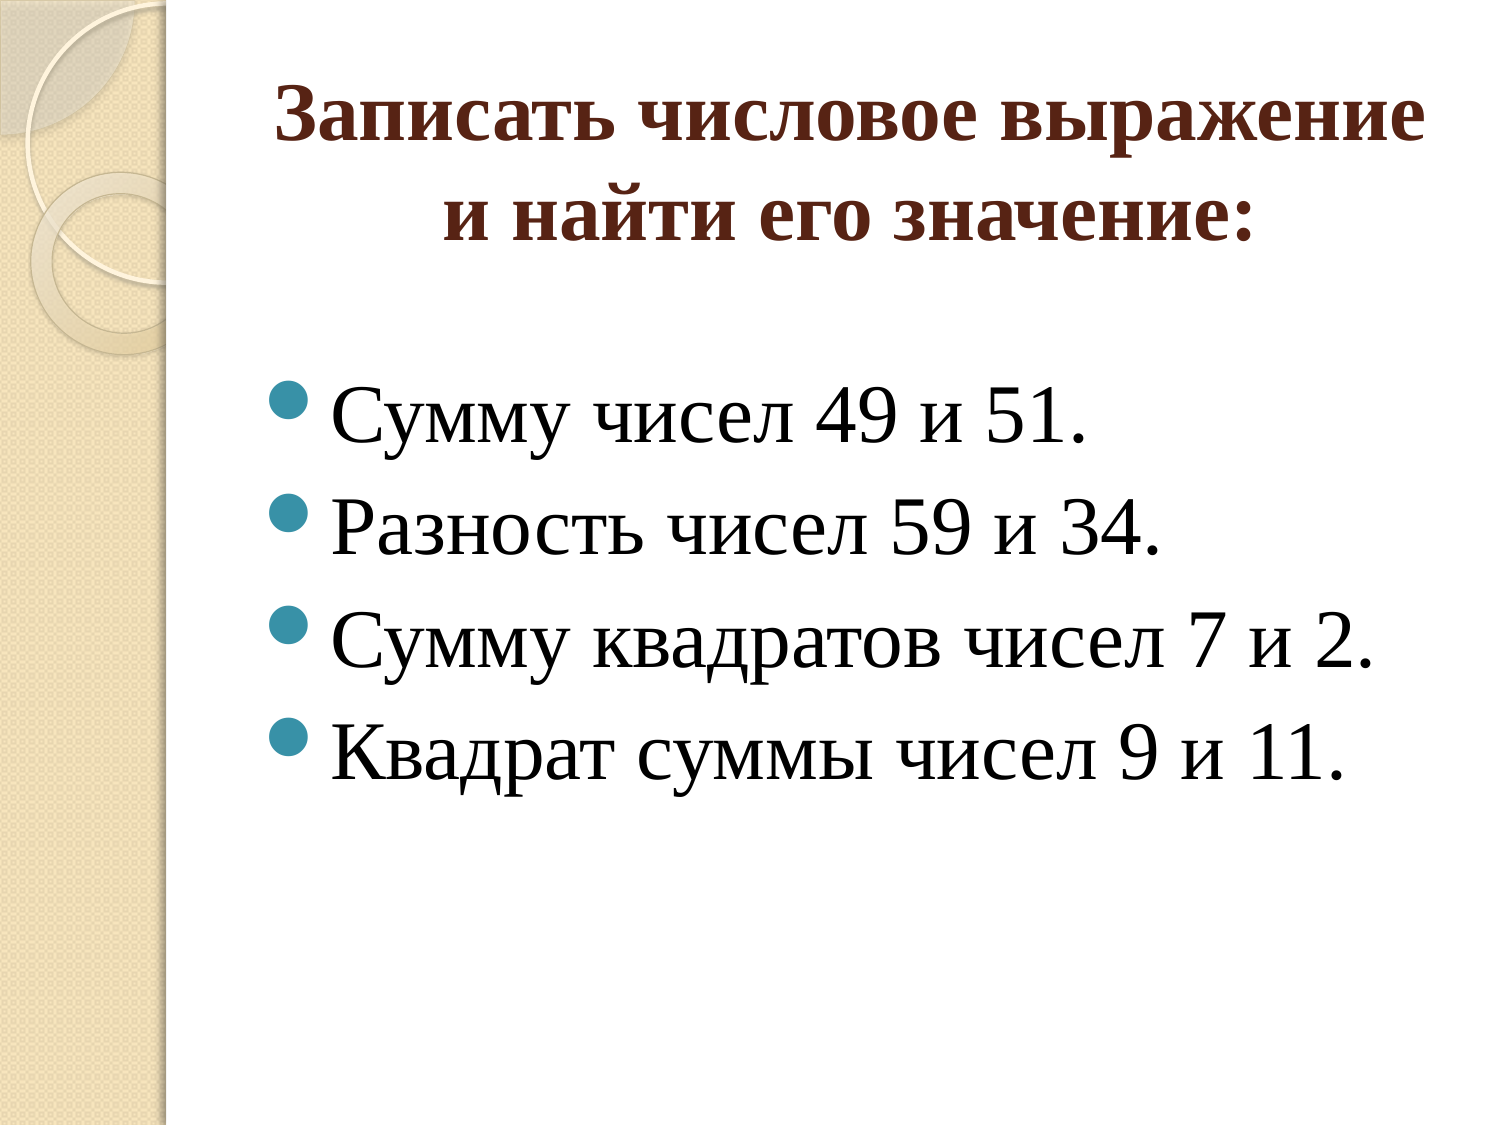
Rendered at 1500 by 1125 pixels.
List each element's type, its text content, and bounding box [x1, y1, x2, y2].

list Сумму чисел 49 и 51. Разность чисел 59 и 34. Сумму квадратов чисел 7 и 2. Квадрат суммы чисел 9 и 11. [235, 351, 1466, 1025]
title Записать числовое выражение и найти его значение: [235, 45, 1466, 270]
